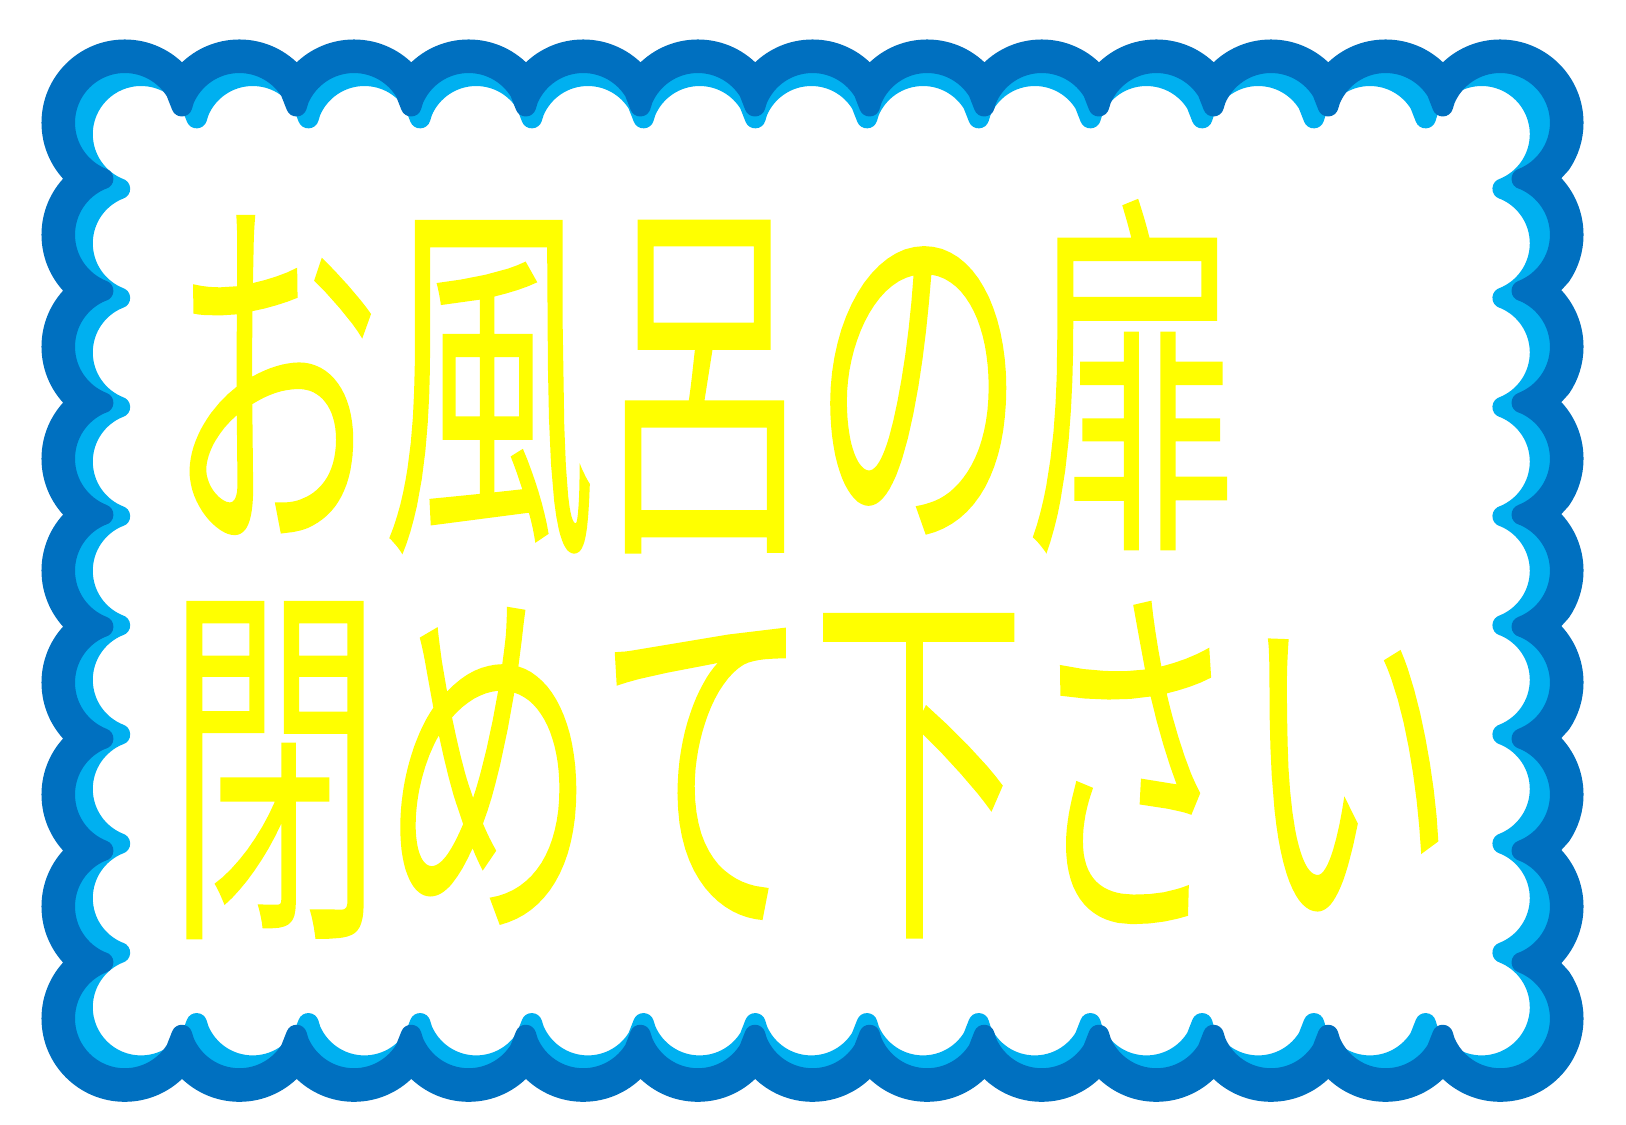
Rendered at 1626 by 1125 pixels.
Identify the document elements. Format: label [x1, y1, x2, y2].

text_box [68, 65, 167, 176]
text_box [988, 65, 1097, 121]
text_box [1224, 65, 1324, 121]
text_box [988, 1021, 1097, 1076]
text_box [525, 1021, 985, 1076]
text_box [49, 47, 1576, 1094]
text_box [1343, 1021, 1437, 1076]
text_box [68, 965, 168, 1076]
text_box [526, 65, 985, 121]
text_box [186, 65, 285, 121]
text_box [1225, 1021, 1324, 1076]
text_box [1459, 65, 1555, 1076]
text_box [1106, 1021, 1210, 1076]
text_box [300, 65, 403, 121]
text_box [186, 1021, 286, 1076]
text_box [67, 176, 122, 964]
text_box [413, 1021, 520, 1076]
text_box [1106, 65, 1210, 121]
text_box [1342, 65, 1437, 121]
text_box [300, 1021, 403, 1076]
text_box [413, 65, 520, 121]
